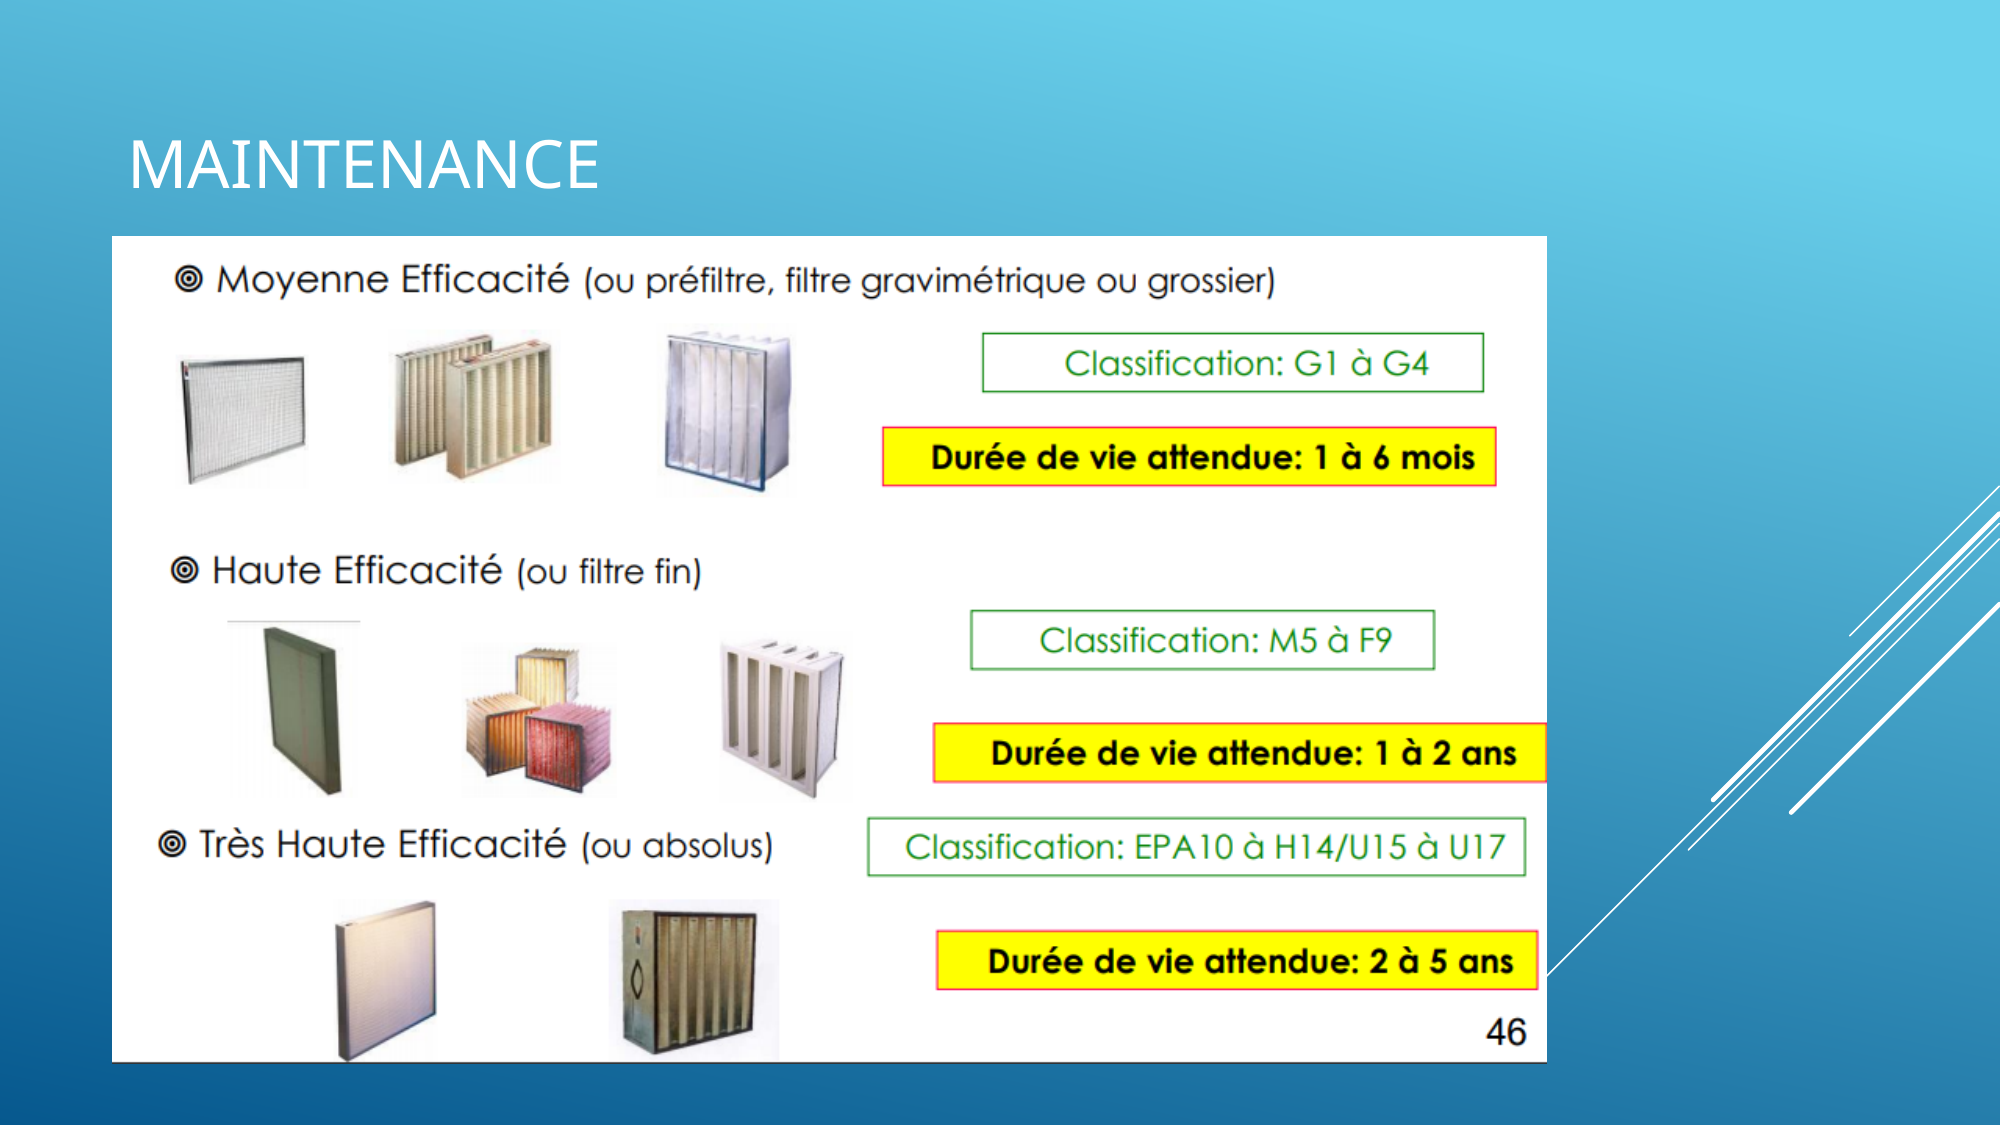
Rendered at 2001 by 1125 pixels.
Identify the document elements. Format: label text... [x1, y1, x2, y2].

title Maintenance [112, 112, 1763, 213]
picture [111, 236, 1547, 1064]
